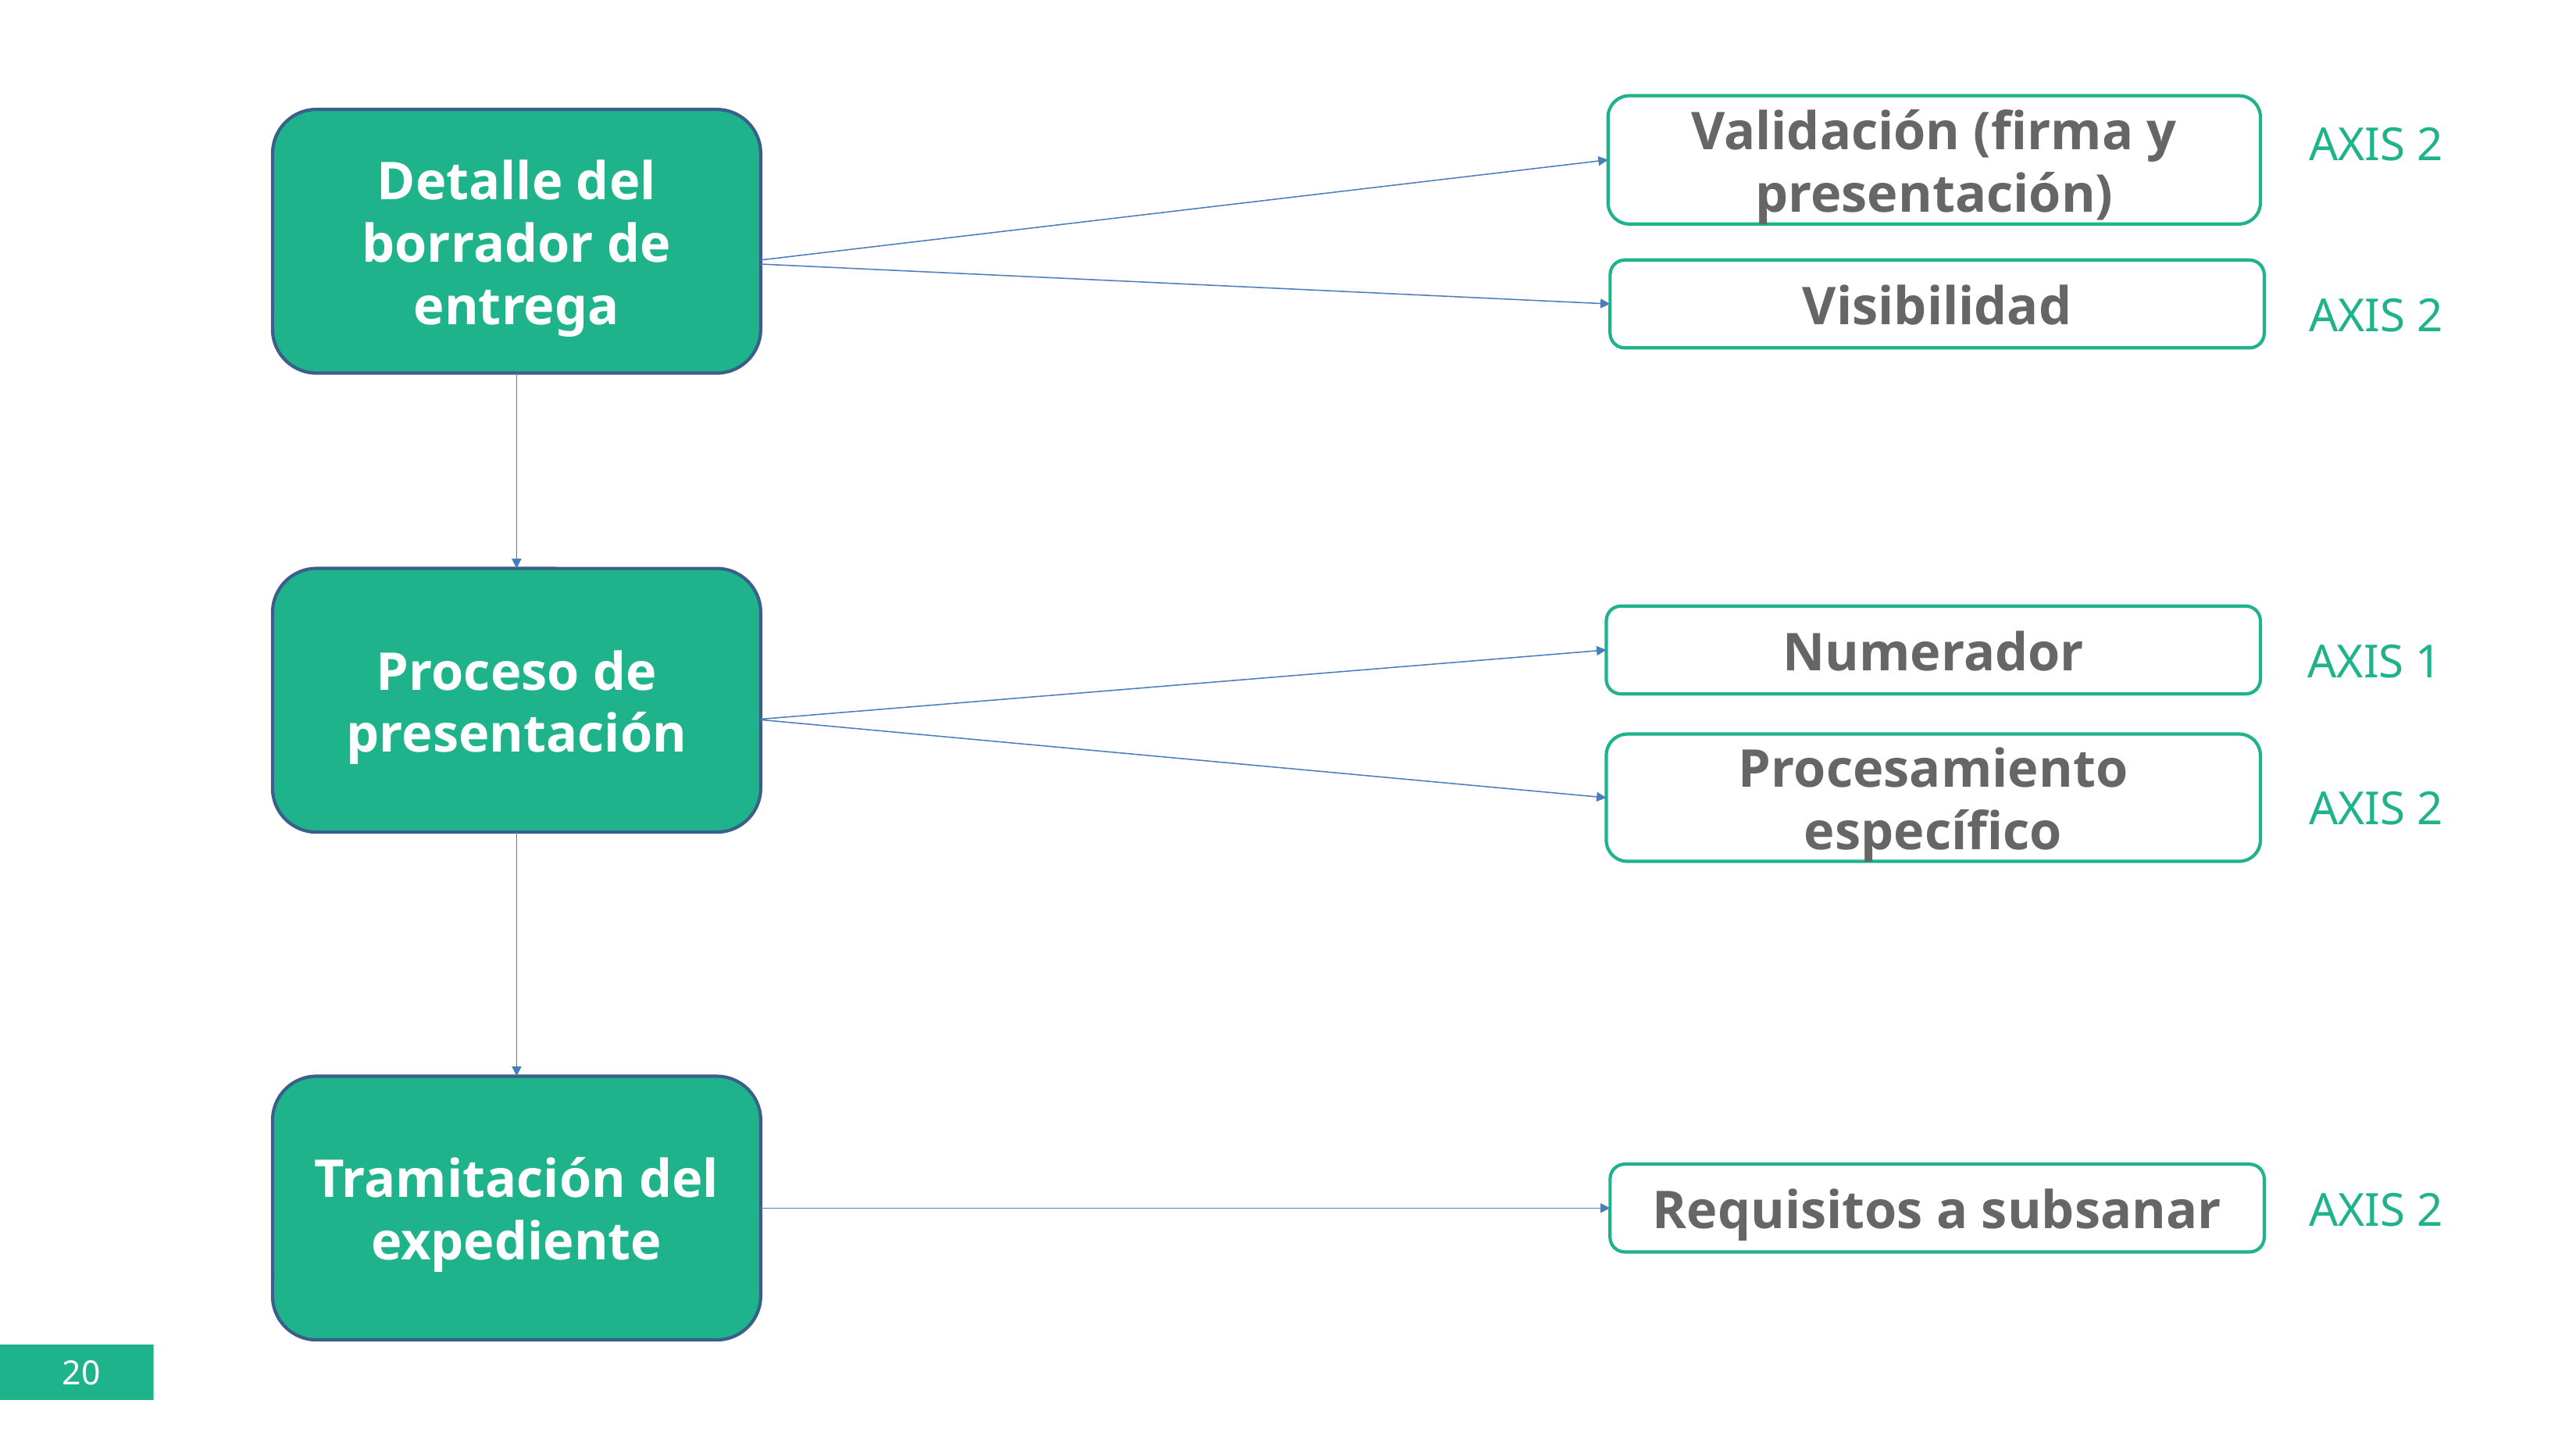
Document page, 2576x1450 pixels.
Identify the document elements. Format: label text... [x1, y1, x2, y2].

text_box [760, 720, 1607, 798]
text_box AXIS 2 [2297, 773, 2455, 840]
text_box AXIS 2 [2297, 109, 2455, 176]
text_box AXIS 2 [2297, 1174, 2455, 1241]
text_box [760, 263, 1611, 305]
text_box Procesamiento específico [1604, 732, 2263, 863]
text_box [0, 1345, 154, 1400]
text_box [760, 159, 1608, 261]
text_box Validación (firma y presentación) [1606, 94, 2263, 226]
text_box Requisitos a subsanar [1608, 1162, 2266, 1254]
text_box Tramitación del expediente [270, 1074, 763, 1342]
text_box Detalle del borrador de entrega [270, 107, 763, 375]
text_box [760, 649, 1607, 719]
text_box Numerador [1604, 604, 2263, 696]
text_box Proceso de presentación [270, 566, 763, 834]
text_box Visibilidad [1608, 258, 2266, 350]
text_box AXIS 1 [2296, 626, 2454, 693]
slide_number 20 [41, 1351, 112, 1394]
text_box AXIS 2 [2297, 280, 2455, 347]
